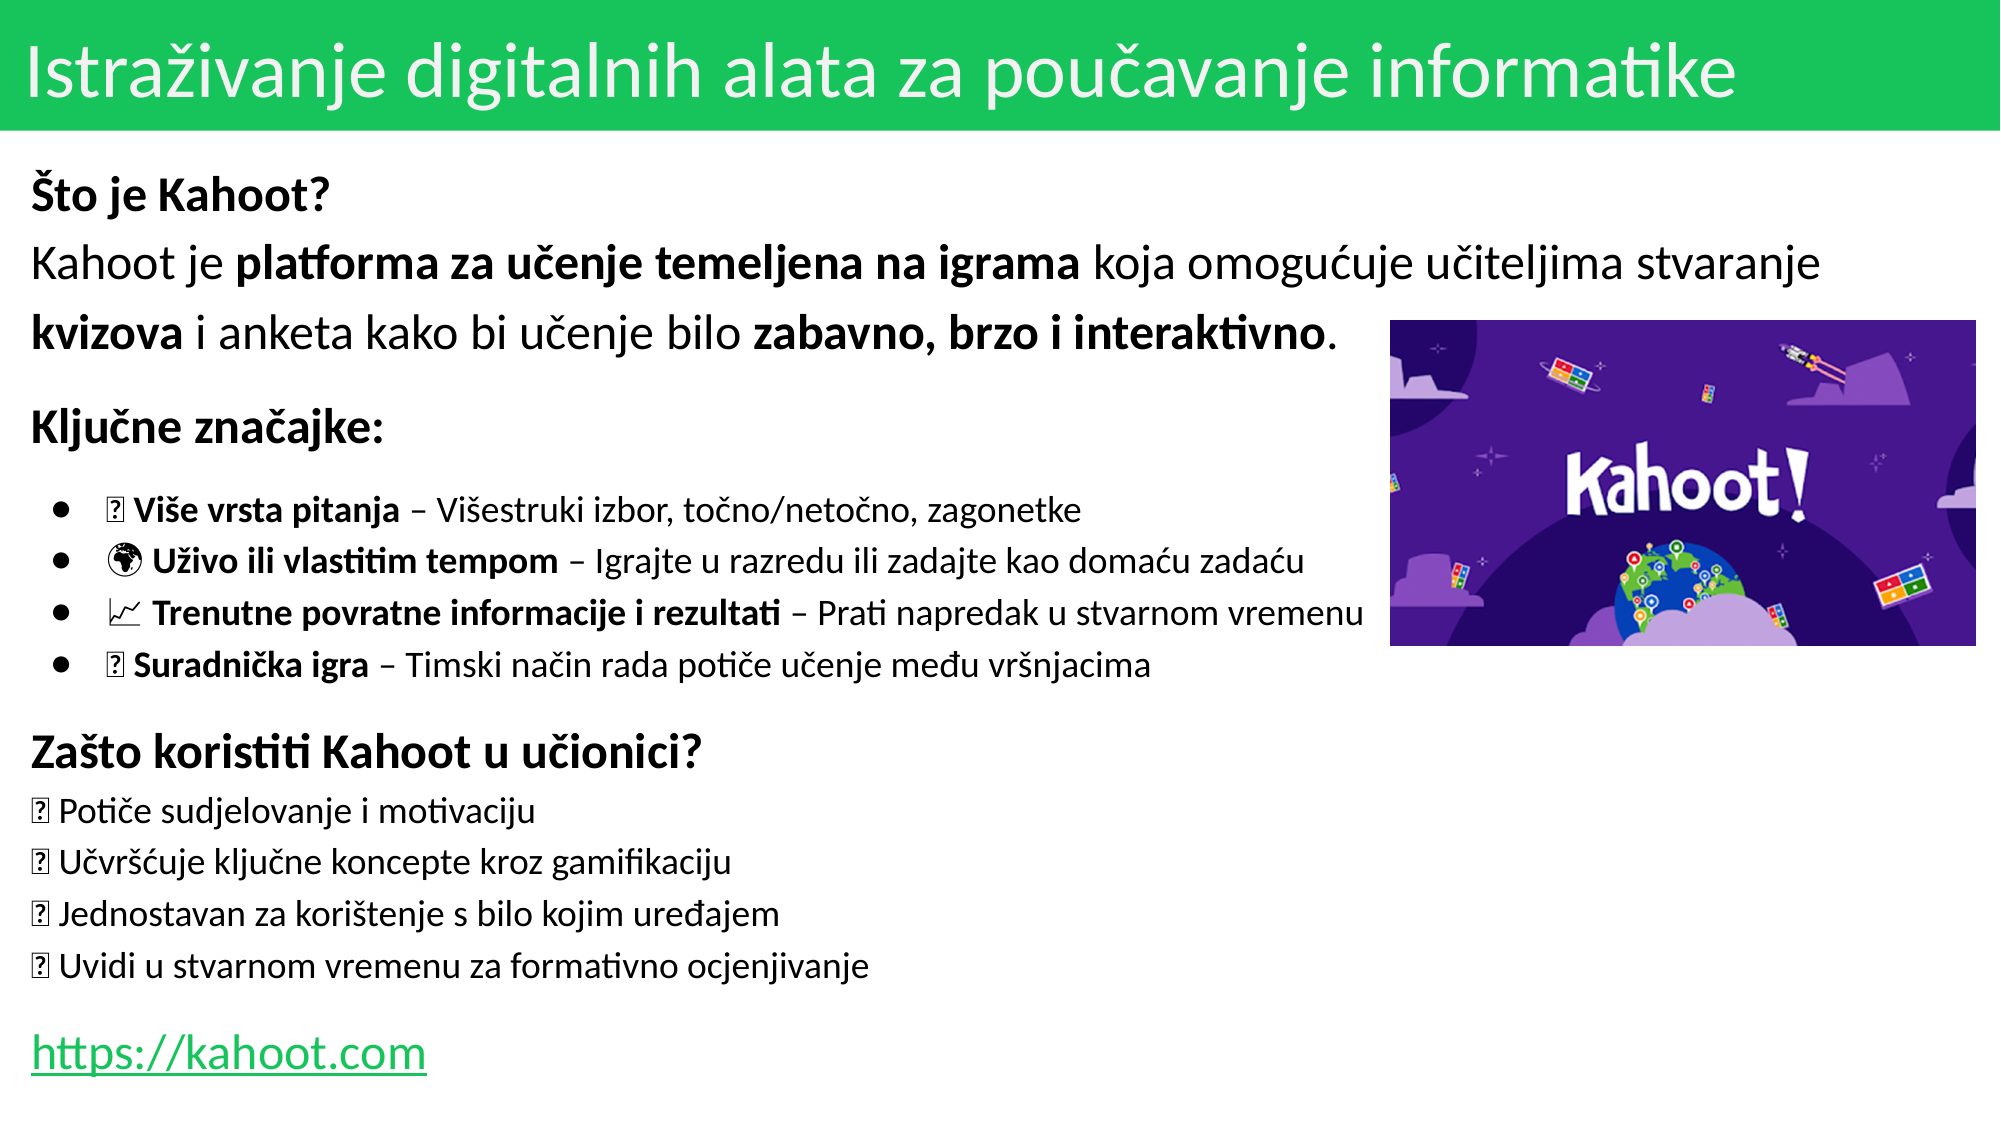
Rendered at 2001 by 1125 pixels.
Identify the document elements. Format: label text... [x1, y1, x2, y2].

picture [1389, 320, 1976, 646]
title Istraživanje digitalnih alata za poučavanje informatike [16, 13, 1976, 131]
list Što je Kahoot? Kahoot je platforma za učenje temeljena na igrama koja omogućuje učiteljima stvaranje kvizova i anketa kako bi učenje bilo zabavno, brzo i interaktivno. Ključne značajke: 🧩 Više vrsta pitanja – Višestruki izbor, točno/netočno, zagonetke 🌍 Uživo ili vlastitim tempom – Igrajte u razredu ili zadajte kao domaću zadaću 📈 Trenutne povratne informacije i rezultati – Prati napredak u stvarnom vremenu 👥 Suradnička igra – Timski način rada potiče učenje među vršnjacima Zašto koristiti Kahoot u učionici? ✅ Potiče sudjelovanje i motivaciju ✅ Učvršćuje ključne koncepte kroz gamifikaciju ✅ Jednostavan za korištenje s bilo kojim uređajem ✅ Uvidi u stvarnom vremenu za formativno ocjenjivanje https://kahoot.com [16, 144, 1976, 1108]
